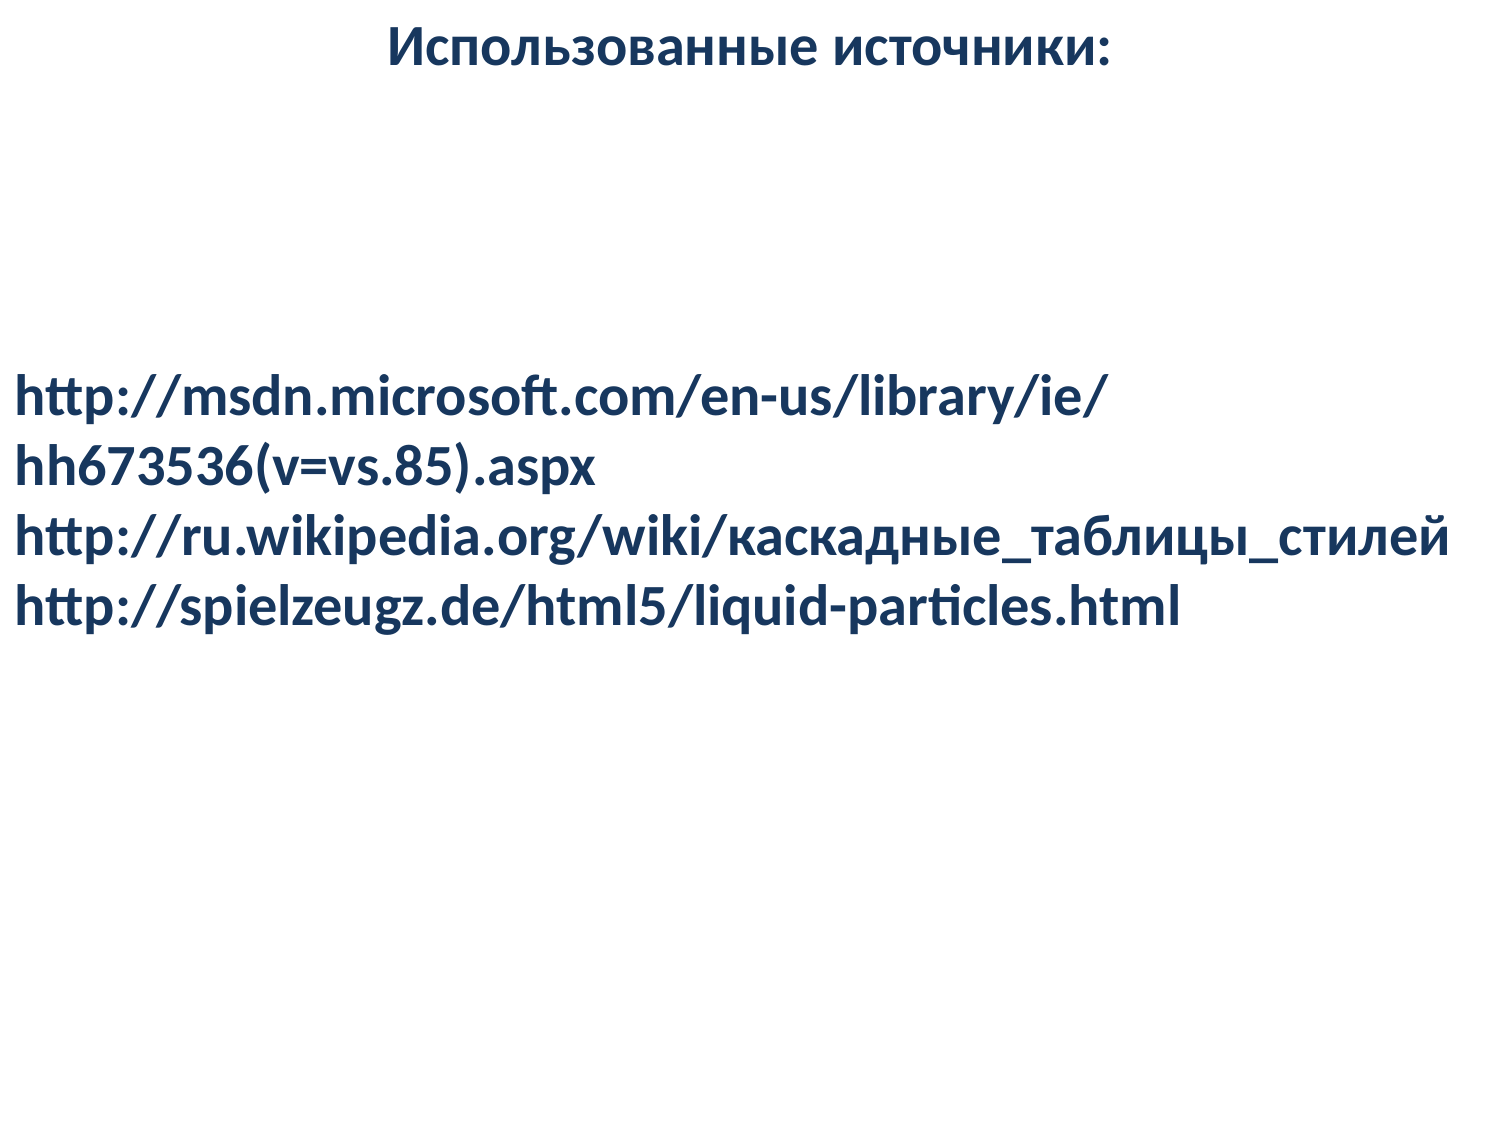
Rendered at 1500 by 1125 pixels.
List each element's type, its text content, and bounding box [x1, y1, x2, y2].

text_box Использованные источники: http://msdn.microsoft.com/en-us/library/ie/hh673536(v=vs.85).aspx http://ru.wikipedia.org/wiki/каскадные_таблицы_стилей http://spielzeugz.de/html5/liquid-particles.html [0, 0, 1500, 715]
